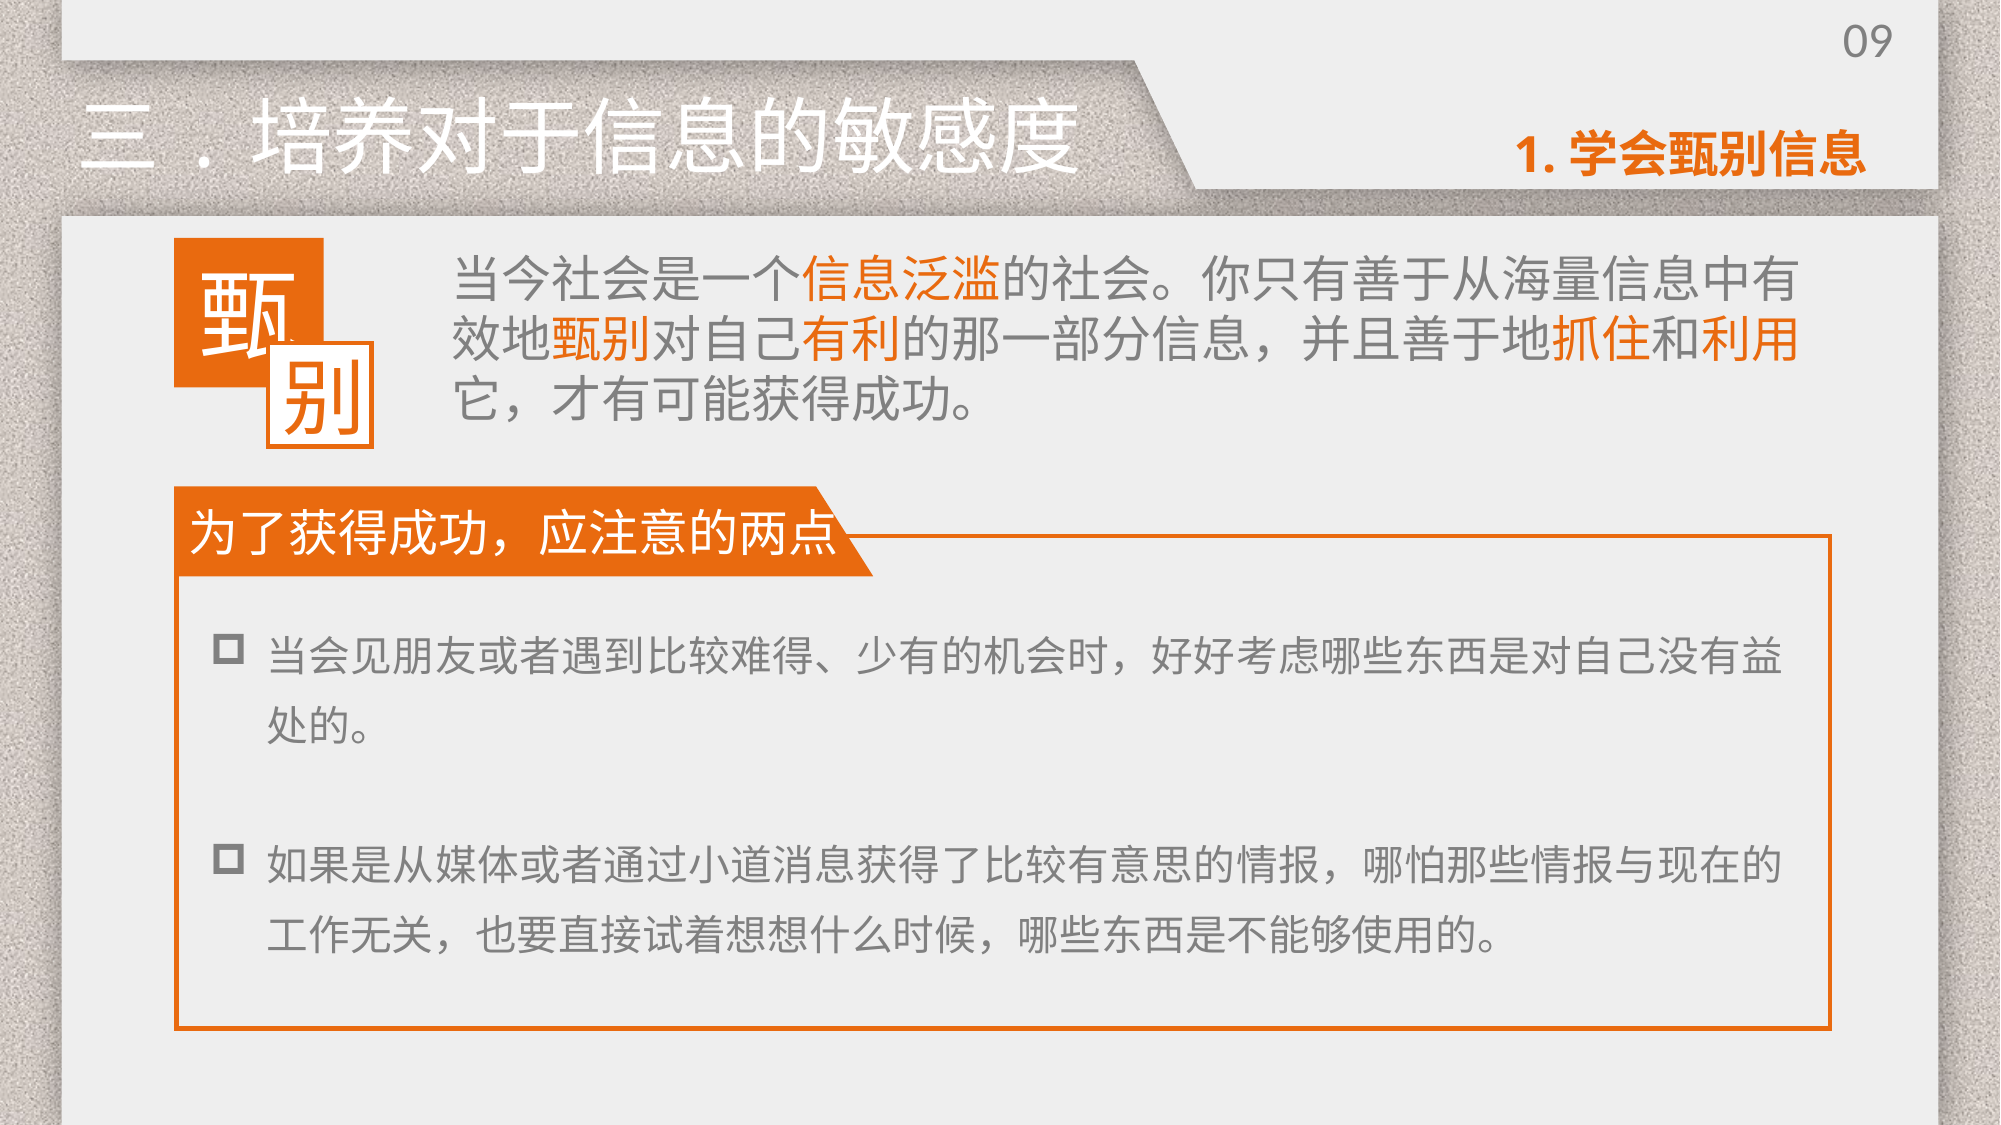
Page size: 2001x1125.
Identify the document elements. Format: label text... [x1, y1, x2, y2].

text_box 当今社会是一个信息泛滥的社会。你只有善于从海量信息中有效地甄别对自己有利的那一部分信息，并且善于地抓住和利用它，才有可能获得成功。 [436, 240, 1830, 435]
text_box 三.培养对于信息的敏感度 [61, 76, 1134, 192]
text_box 当会见朋友或者遇到比较难得、少有的机会时，好好考虑哪些东西是对自己没有益处的。 如果是从媒体或者通过小道消息获得了比较有意思的情报，哪怕那些情报与现在的工作无关，也要直接试着想想什么时候，哪些东西是不能够使用的。 [195, 601, 1798, 967]
text_box [60, 0, 1940, 191]
text_box 为了获得成功，应注意的两点 [173, 485, 876, 578]
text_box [174, 237, 372, 447]
text_box [175, 535, 1831, 1030]
text_box [61, 215, 1939, 1125]
text_box 09 [1797, 0, 1939, 75]
text_box 1.学会甄别信息 [1195, 115, 1884, 191]
